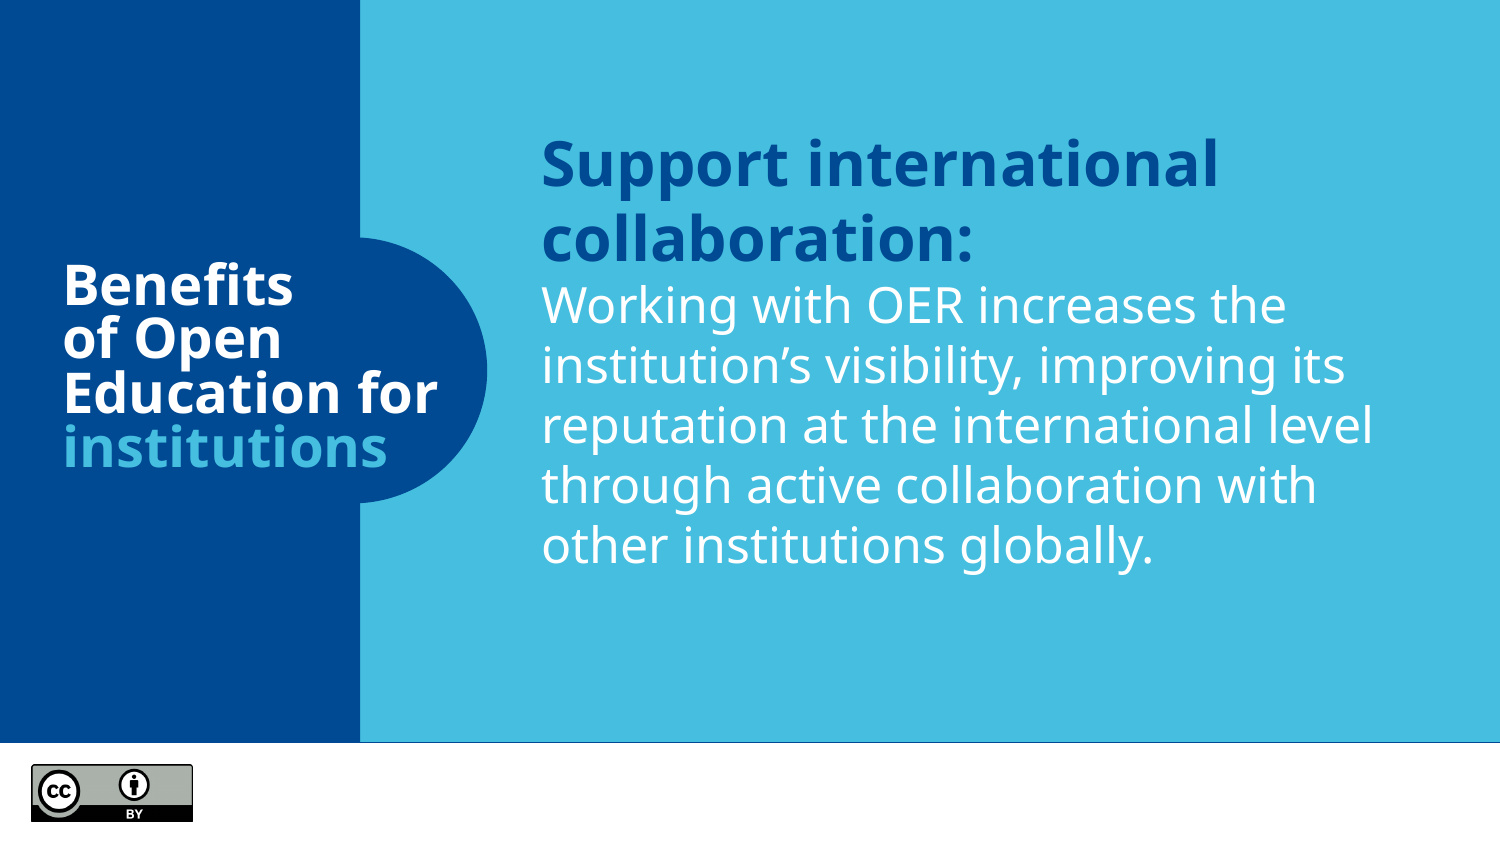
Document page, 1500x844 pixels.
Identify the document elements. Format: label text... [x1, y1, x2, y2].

text_box [300, 493, 405, 504]
text_box [462, 292, 488, 448]
picture [31, 764, 193, 822]
text_box [304, 237, 401, 246]
text_box Benefits of Open Education for institutions [47, 246, 462, 493]
text_box Support international collaboration: Working with OER increases the institution’s visibility, improving its reputation at the international level through active collaboration with other institutions globally. [526, 108, 1394, 589]
text_box [0, 0, 361, 742]
text_box [0, 750, 1500, 844]
